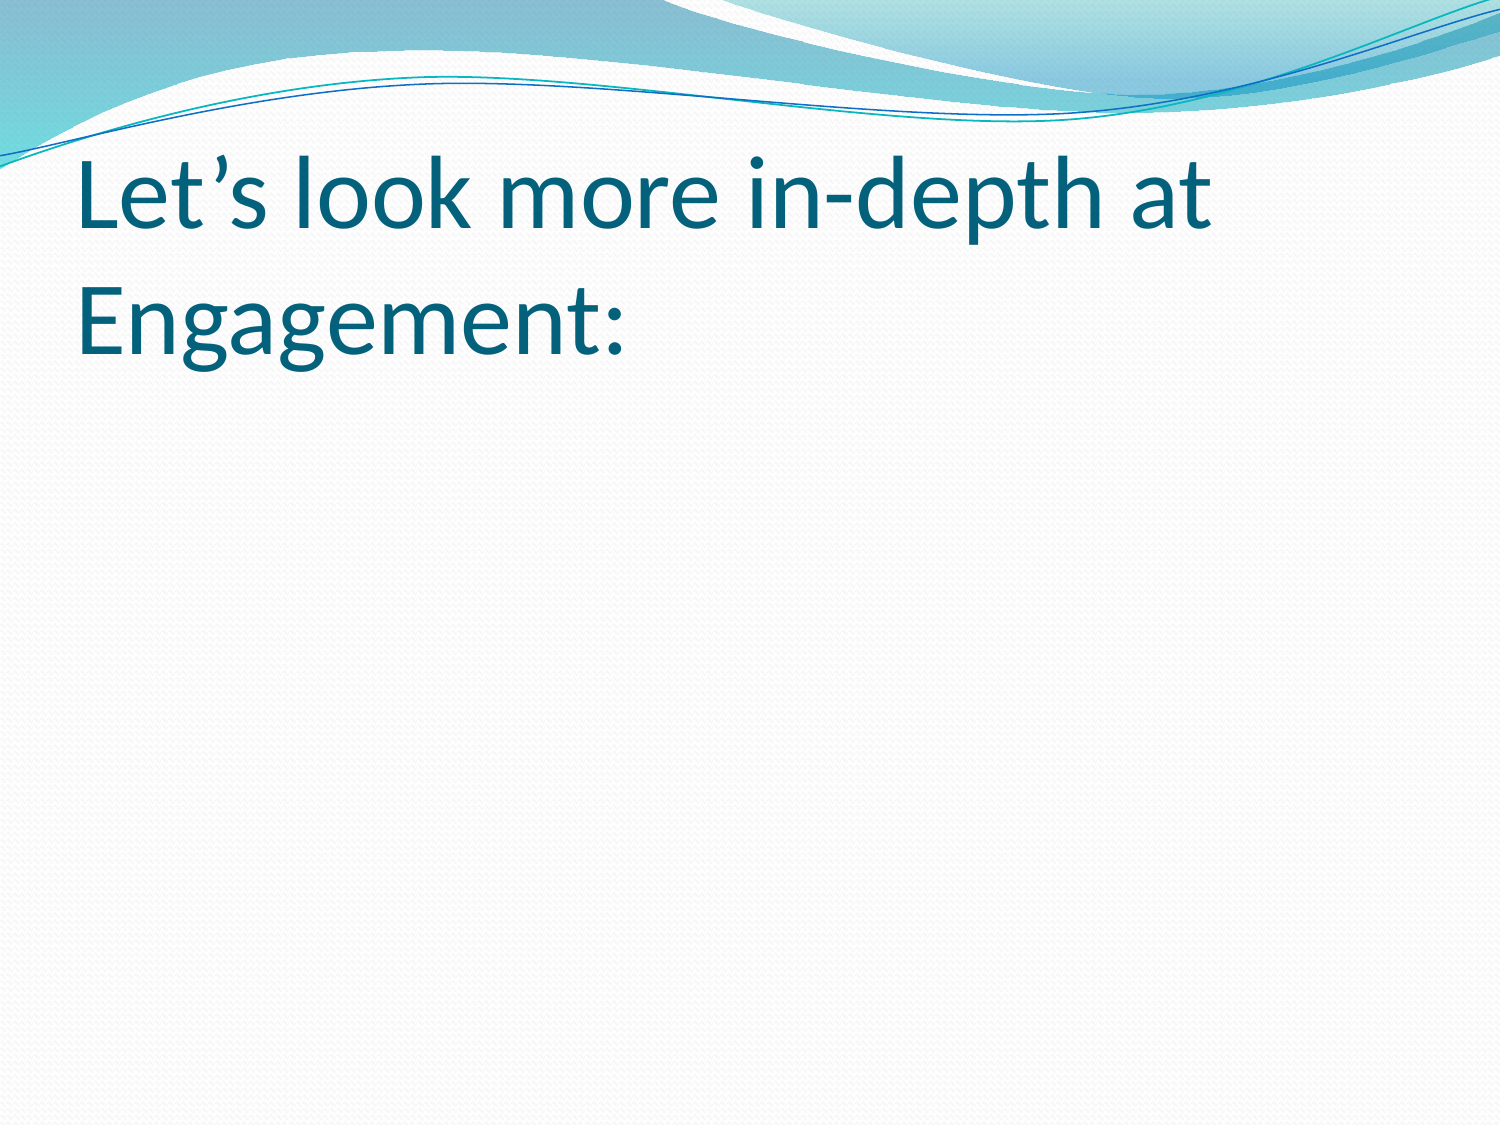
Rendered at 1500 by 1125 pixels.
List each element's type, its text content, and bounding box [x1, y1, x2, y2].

title Let’s look more in-depth at Engagement: [75, 115, 1438, 375]
